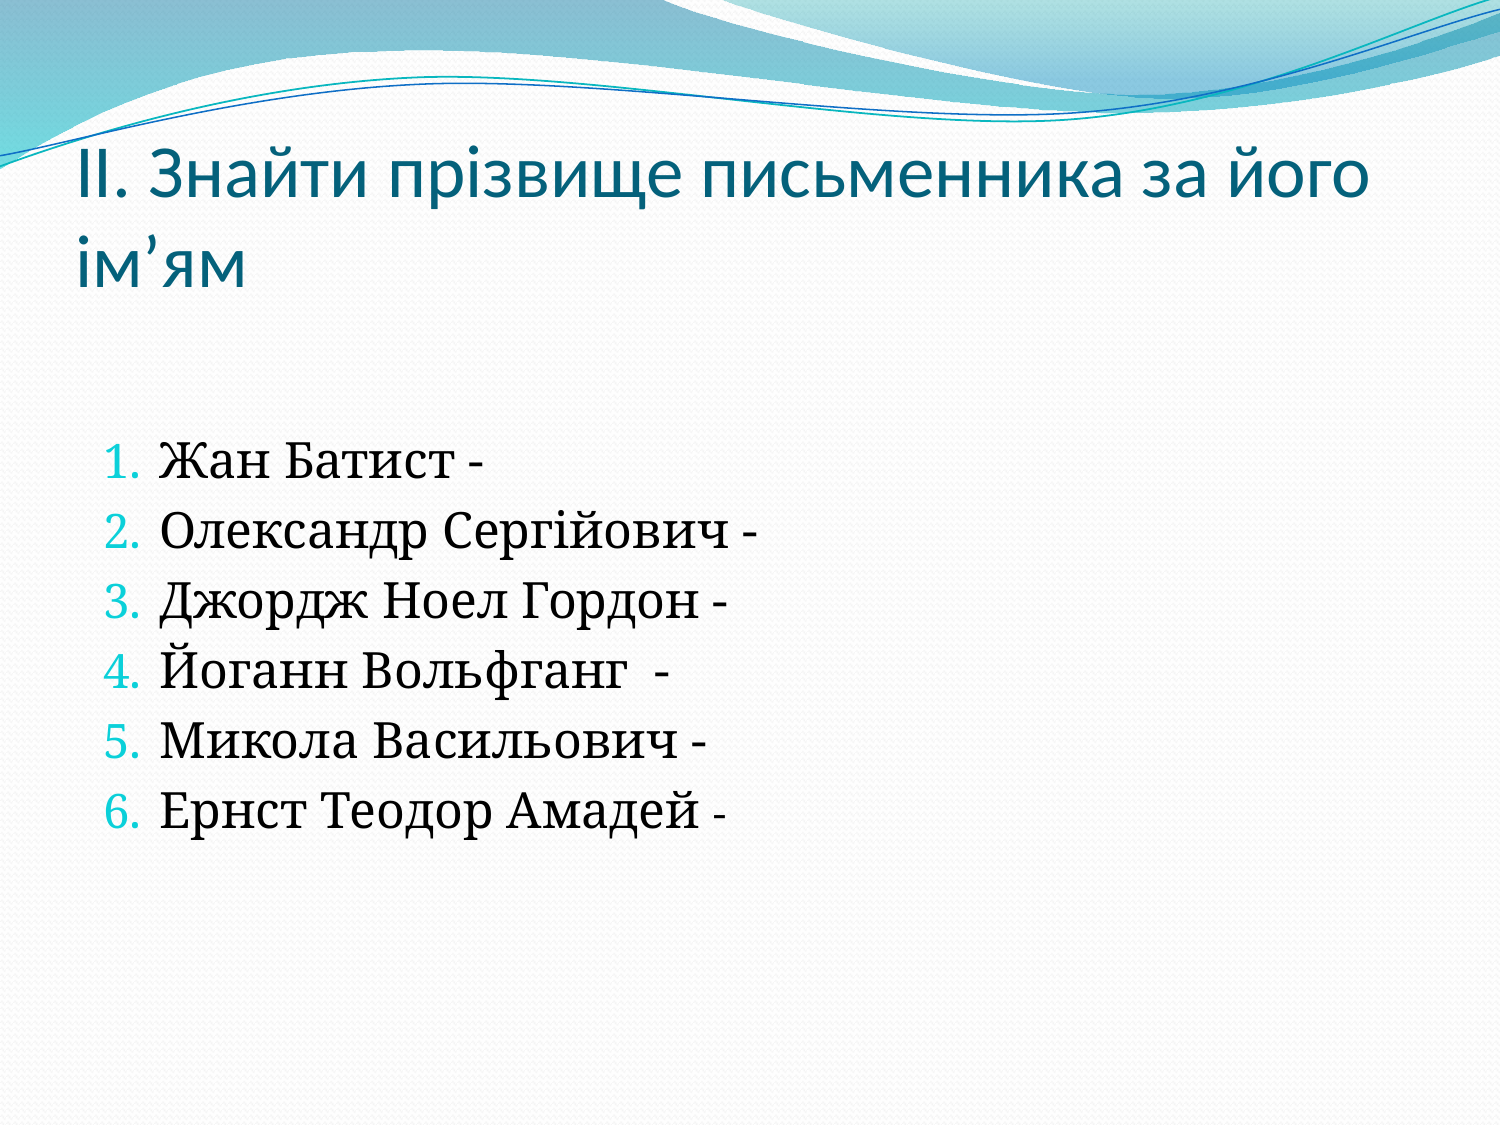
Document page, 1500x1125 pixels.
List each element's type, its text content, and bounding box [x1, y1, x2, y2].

list Жан Батист - Олександр Сергійович - Джордж Ноел Гордон - Йоганн Вольфганг - Микола Васильович - Ернст Теодор Амадей - [88, 420, 1425, 1038]
title ІІ. Знайти прізвище письменника за його ім’ям [75, 115, 1425, 303]
